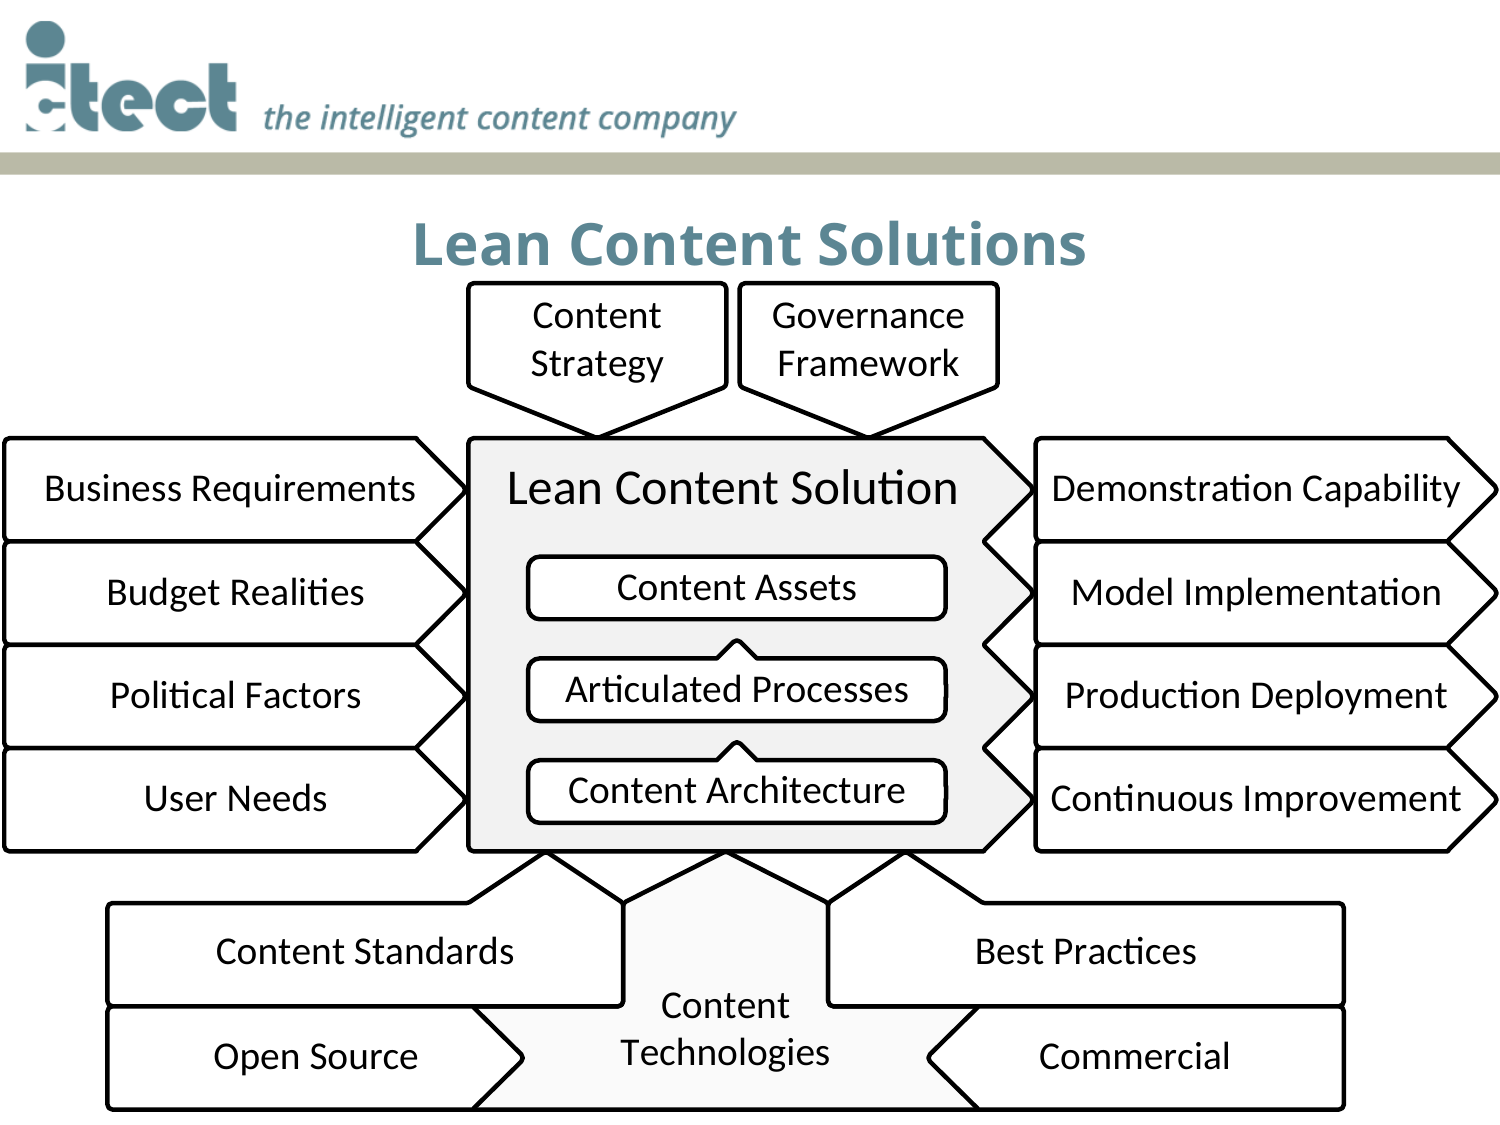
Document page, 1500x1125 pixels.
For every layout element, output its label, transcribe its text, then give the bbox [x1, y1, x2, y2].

title Lean Content Solutions [75, 200, 1425, 277]
picture [0, 0, 1500, 1125]
